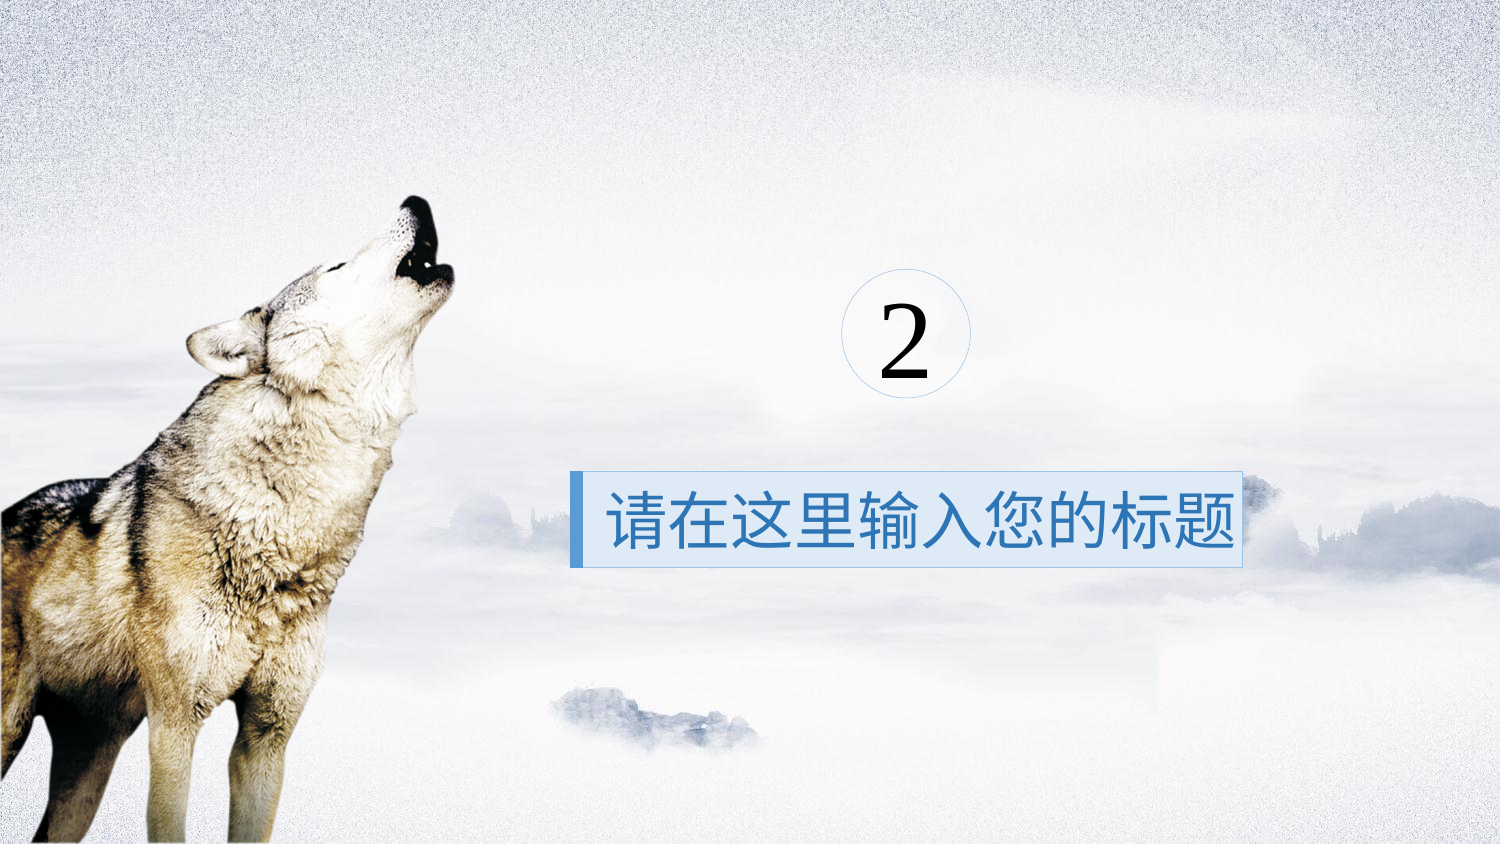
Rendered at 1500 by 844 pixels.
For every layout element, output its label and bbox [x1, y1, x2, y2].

picture [0, 0, 1500, 844]
text_box [570, 471, 1243, 568]
